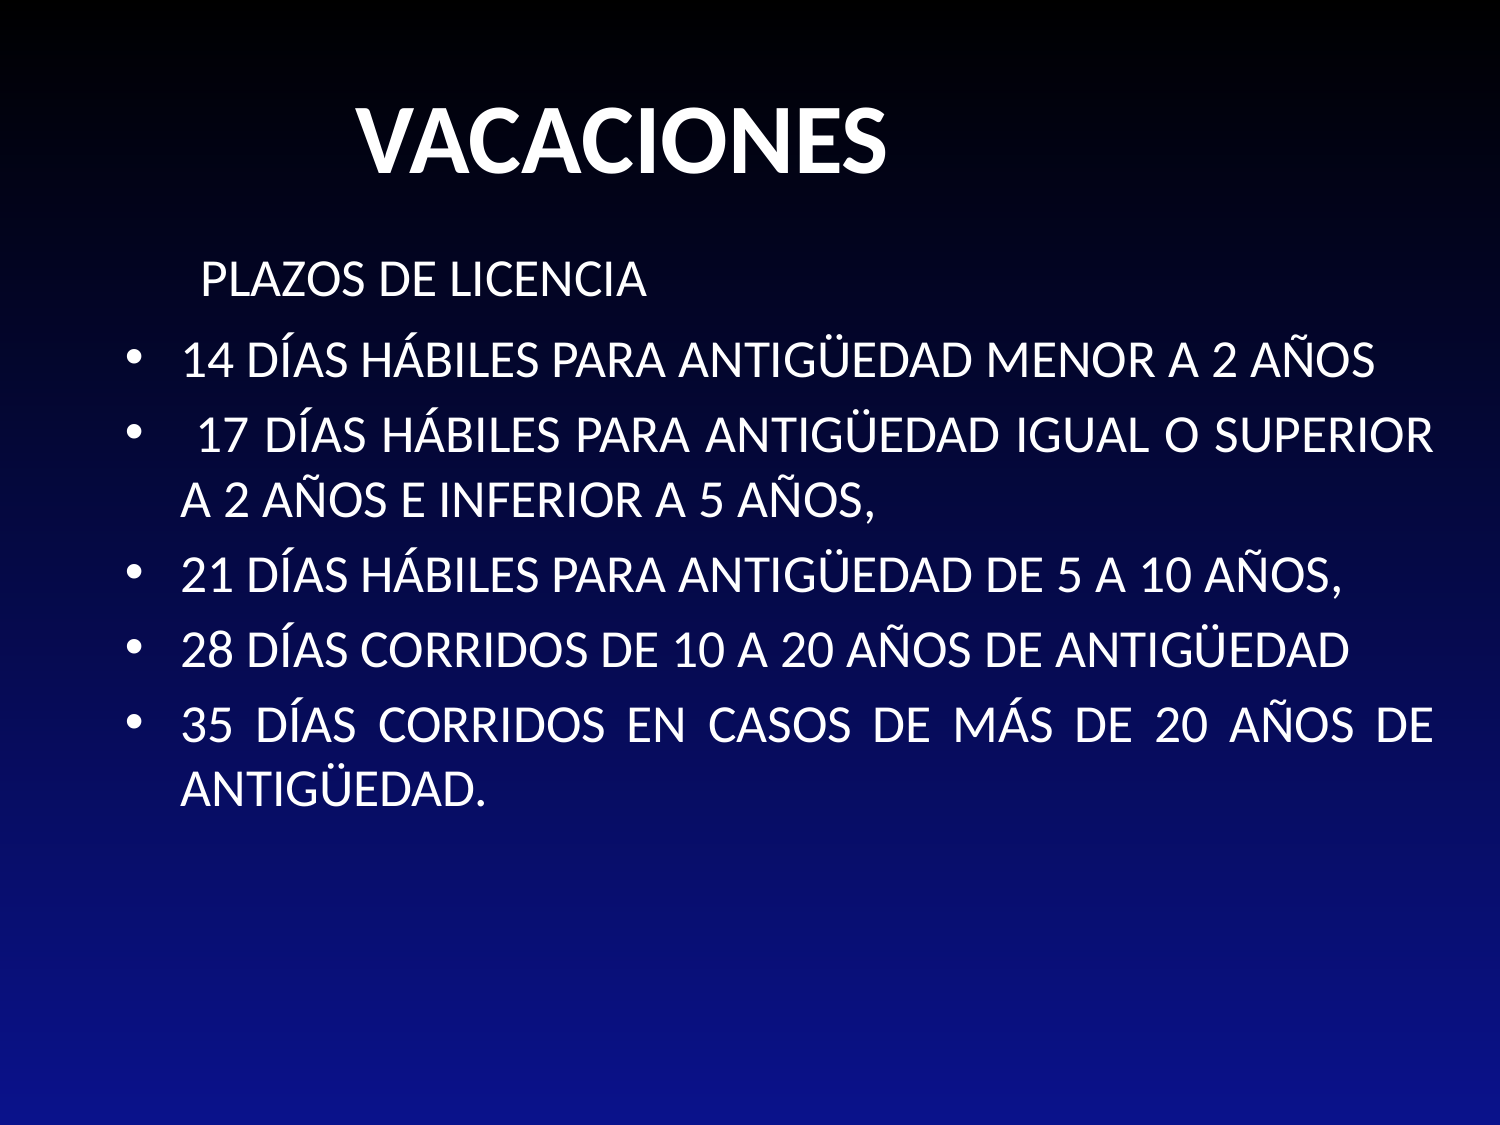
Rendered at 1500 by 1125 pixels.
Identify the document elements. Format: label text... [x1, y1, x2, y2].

list PLAZOS DE LICENCIA 14 DÍAS HÁBILES PARA ANTIGÜEDAD MENOR A 2 AÑOS 17 DÍAS HÁBILES PARA ANTIGÜEDAD IGUAL O SUPERIOR A 2 AÑOS E INFERIOR A 5 AÑOS, 21 DÍAS HÁBILES PARA ANTIGÜEDAD DE 5 A 10 AÑOS, 28 DÍAS CORRIDOS DE 10 A 20 AÑOS DE ANTIGÜEDAD 35 DÍAS CORRIDOS EN CASOS DE MÁS DE 20 AÑOS DE ANTIGÜEDAD. [124, 211, 1436, 955]
title VACACIONES [0, 58, 1376, 213]
